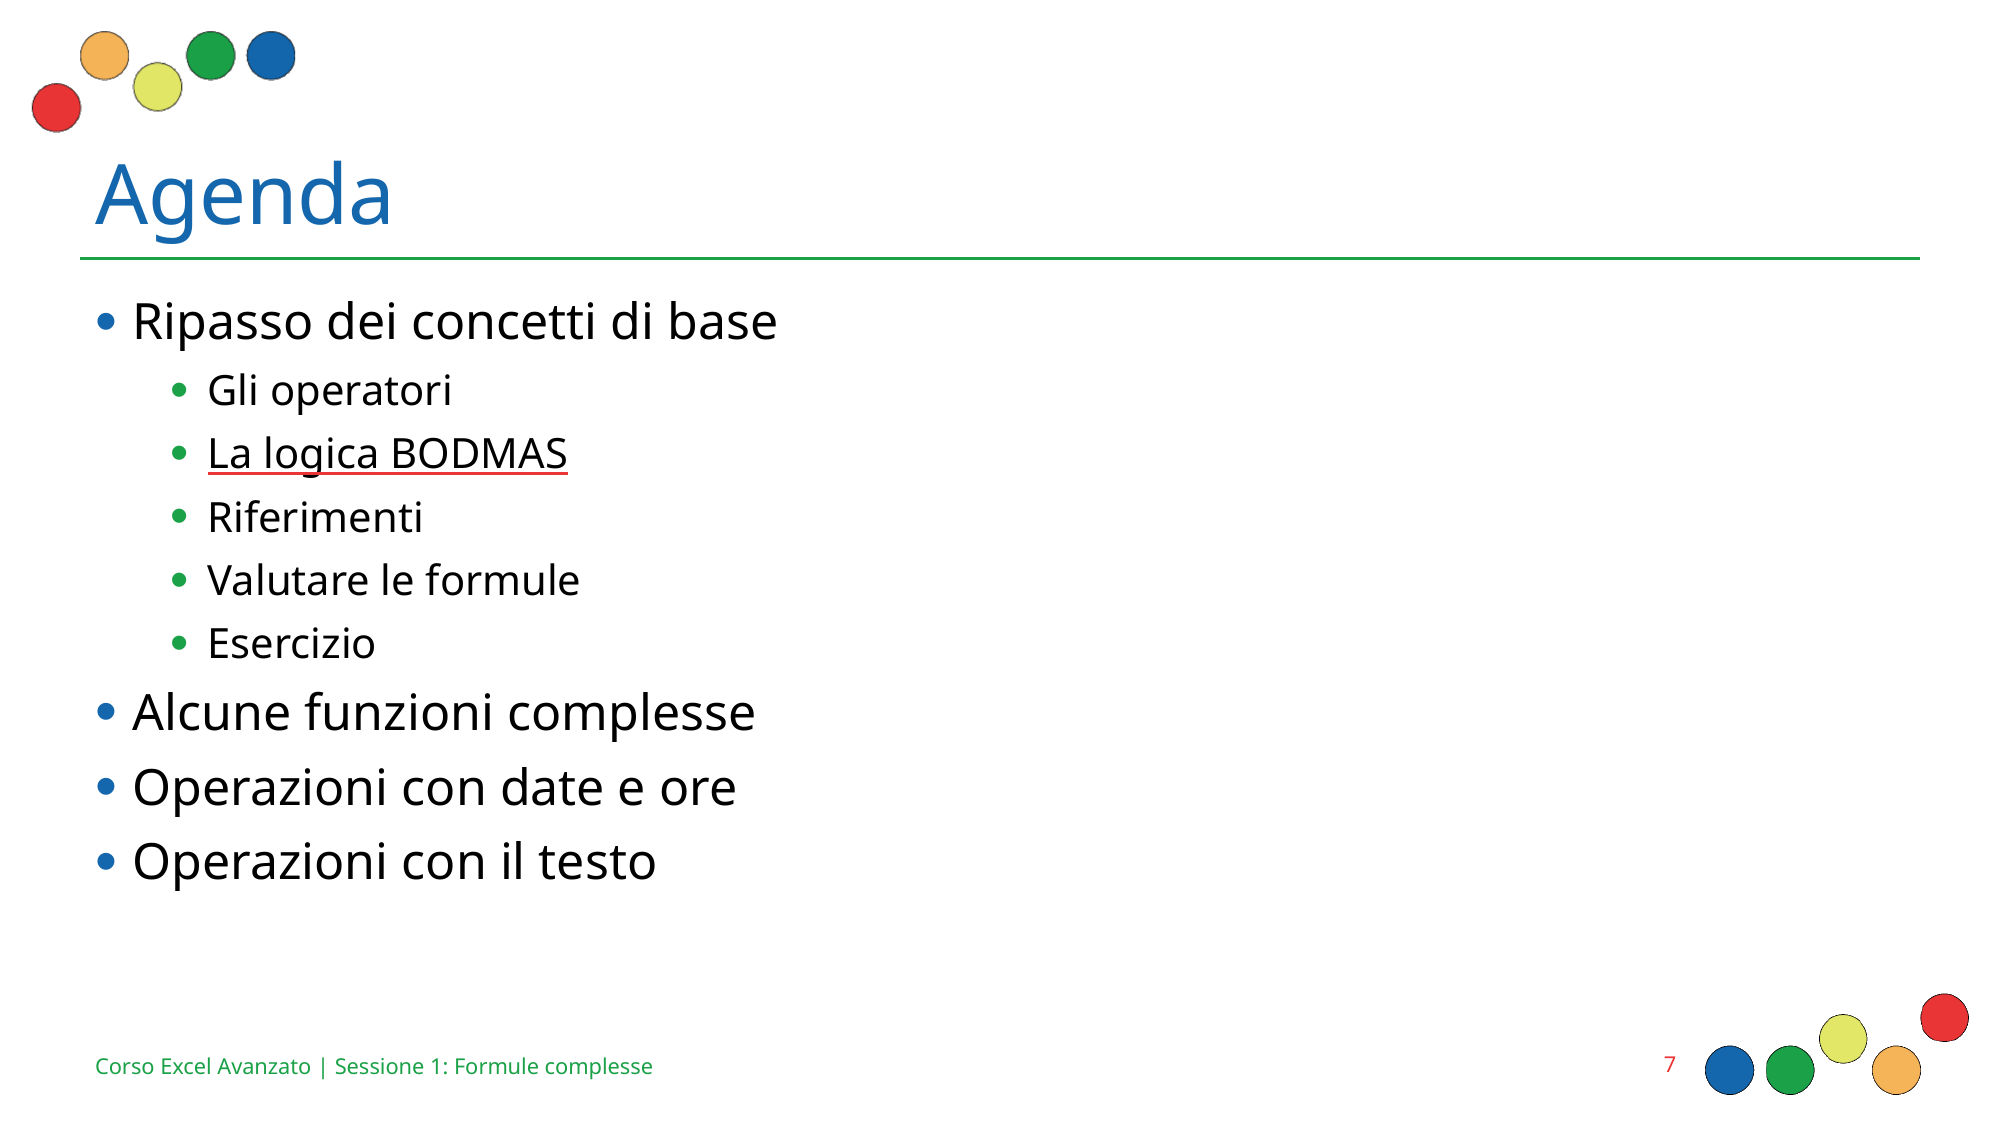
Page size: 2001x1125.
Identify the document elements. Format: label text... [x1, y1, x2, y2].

slide_number 7 [1583, 1035, 1692, 1096]
list Ripasso dei concetti di base Gli operatori La logica BODMAS Riferimenti Valutare le formule Esercizio Alcune funzioni complesse Operazioni con date e ore Operazioni con il testo [80, 278, 1920, 1011]
picture [29, 30, 295, 135]
picture [1704, 990, 1971, 1096]
title Agenda [80, 123, 1920, 259]
footer Corso Excel Avanzato | Sessione 1: Formule complesse [80, 1035, 1571, 1096]
